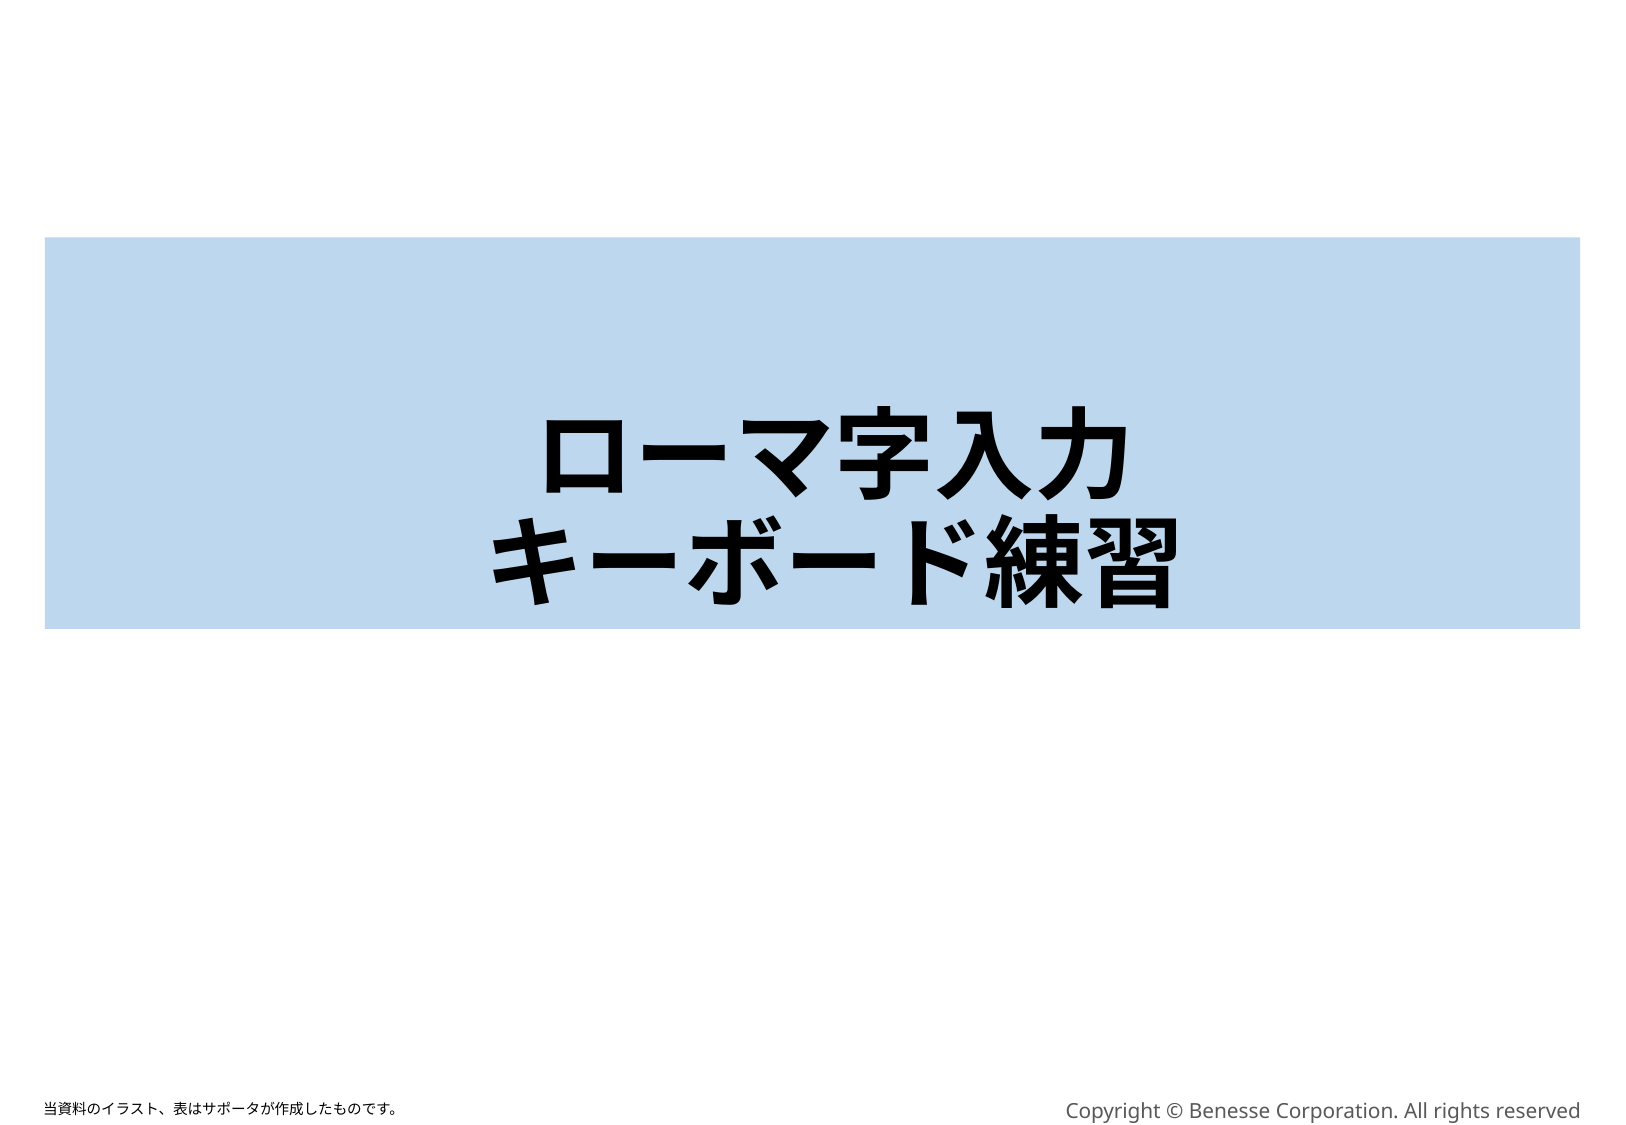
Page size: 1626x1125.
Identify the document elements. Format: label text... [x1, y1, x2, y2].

text_box 当資料のイラスト、表はサポータが作成したものです。 [28, 1092, 419, 1125]
title ローマ字入力 キーボード練習 [44, 237, 1581, 629]
